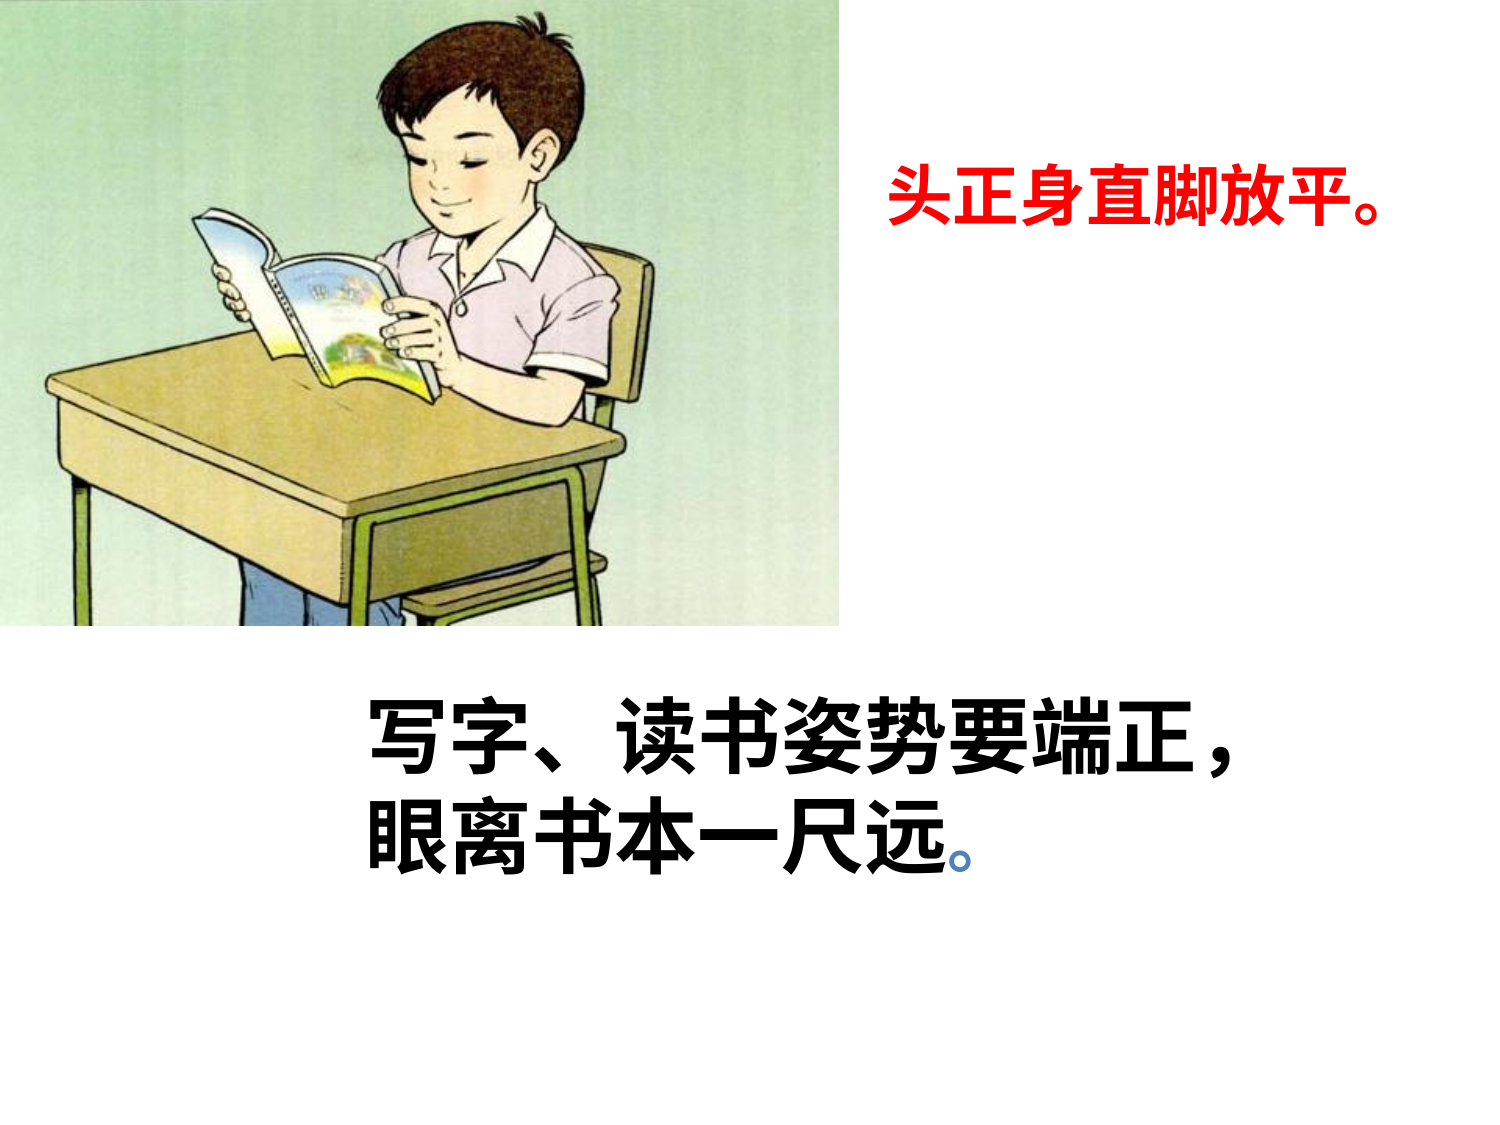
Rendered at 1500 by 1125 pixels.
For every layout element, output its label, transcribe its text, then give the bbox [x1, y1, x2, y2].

text_box 头正身直脚放平。 [871, 146, 1451, 242]
picture [0, 0, 839, 627]
text_box 写字、读书姿势要端正， 眼离书本一尺远。 [350, 676, 1296, 892]
